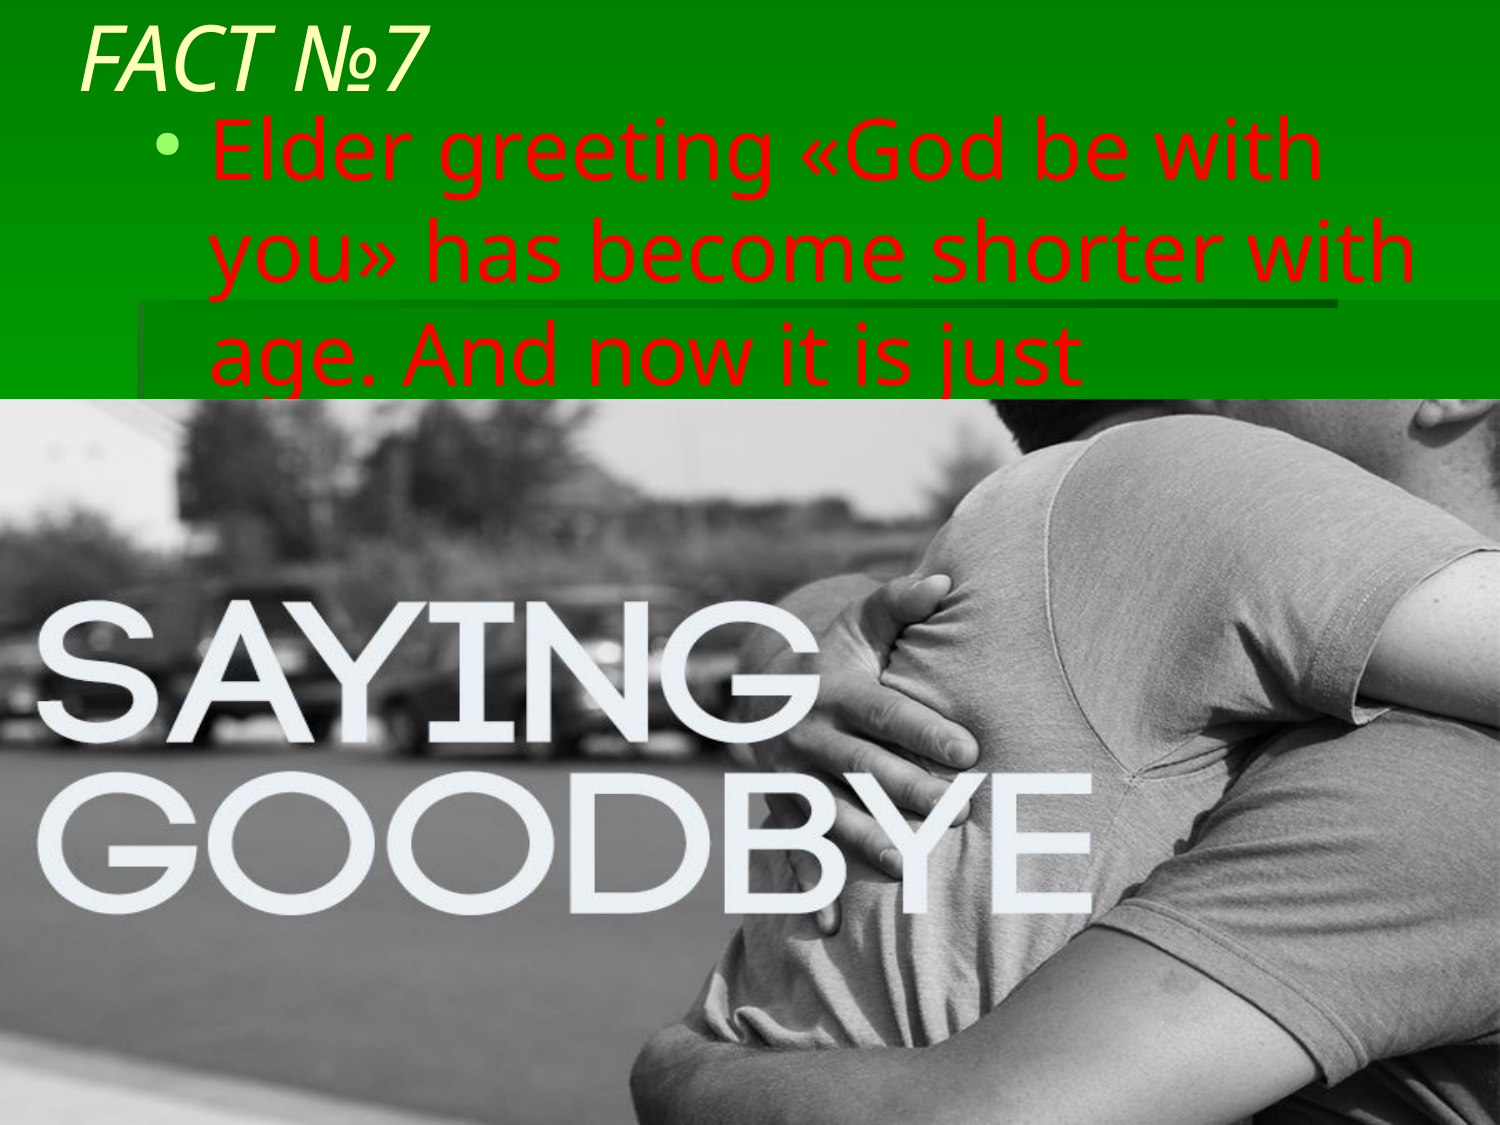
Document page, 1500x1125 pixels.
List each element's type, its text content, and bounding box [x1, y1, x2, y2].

picture [0, 399, 1500, 1125]
list Elder greeting «God be with you» has become shorter with age. And now it is just «goodbye» [137, 87, 1452, 398]
title FACT №7 [62, 0, 1439, 173]
